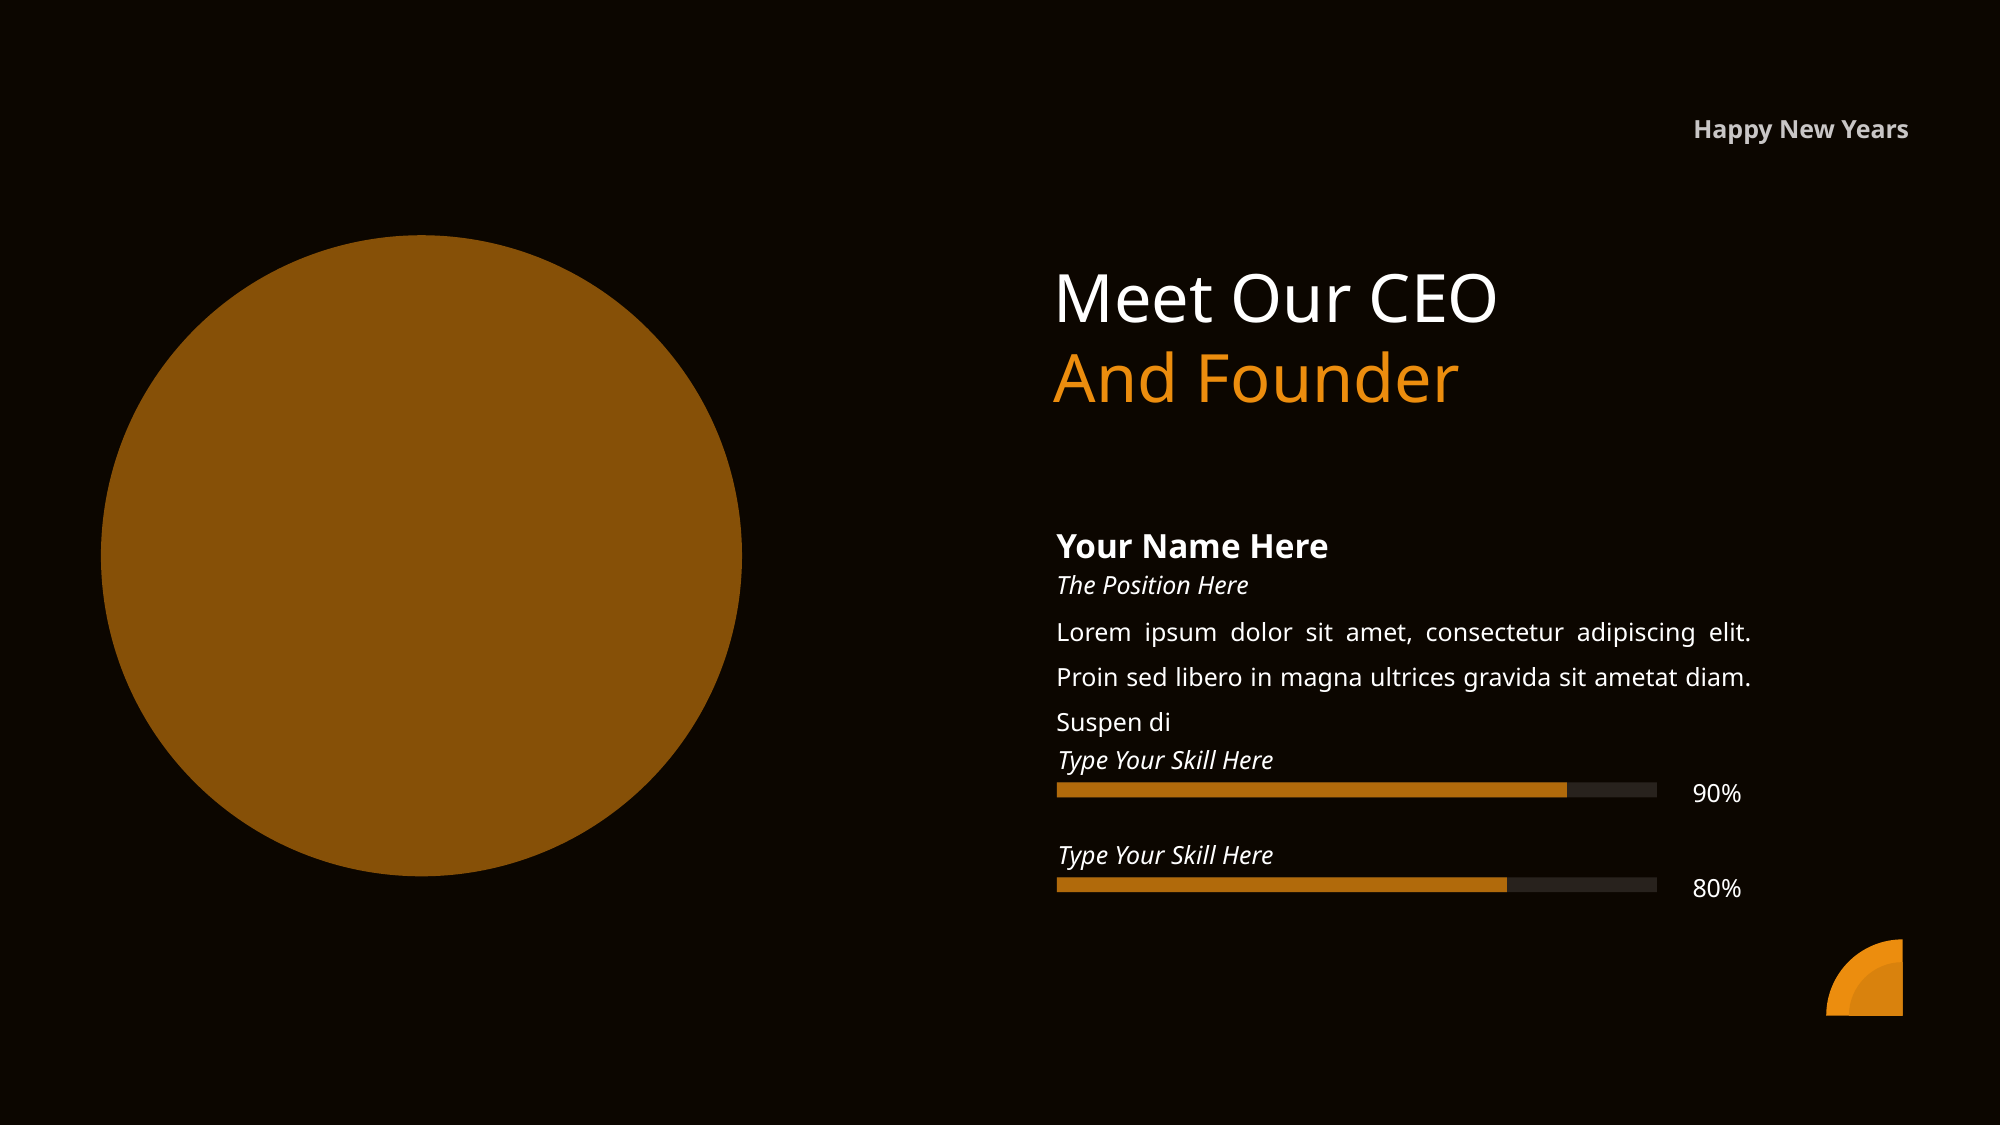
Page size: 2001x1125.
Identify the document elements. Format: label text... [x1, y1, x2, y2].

text_box [1568, 781, 1658, 798]
text_box Lorem ipsum dolor sit amet, consectetur adipiscing elit. Proin sed libero in magna ultrices gravida sit ametat diam. Suspen di [1041, 593, 1768, 744]
picture [309, 248, 951, 890]
text_box Meet Our CEO And Founder [1039, 248, 1604, 424]
text_box 80% [1692, 857, 1768, 903]
text_box Your Name Here [1041, 498, 1373, 547]
text_box [1056, 876, 1508, 893]
text_box [1508, 876, 1658, 893]
text_box Type Your Skill Here [1057, 729, 1373, 775]
text_box 90% [1692, 762, 1768, 808]
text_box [1826, 939, 1903, 1016]
text_box [1056, 781, 1568, 798]
text_box Type Your Skill Here [1057, 824, 1373, 870]
text_box The Position Here [1041, 547, 1393, 607]
text_box Happy New Years [1678, 105, 1925, 151]
